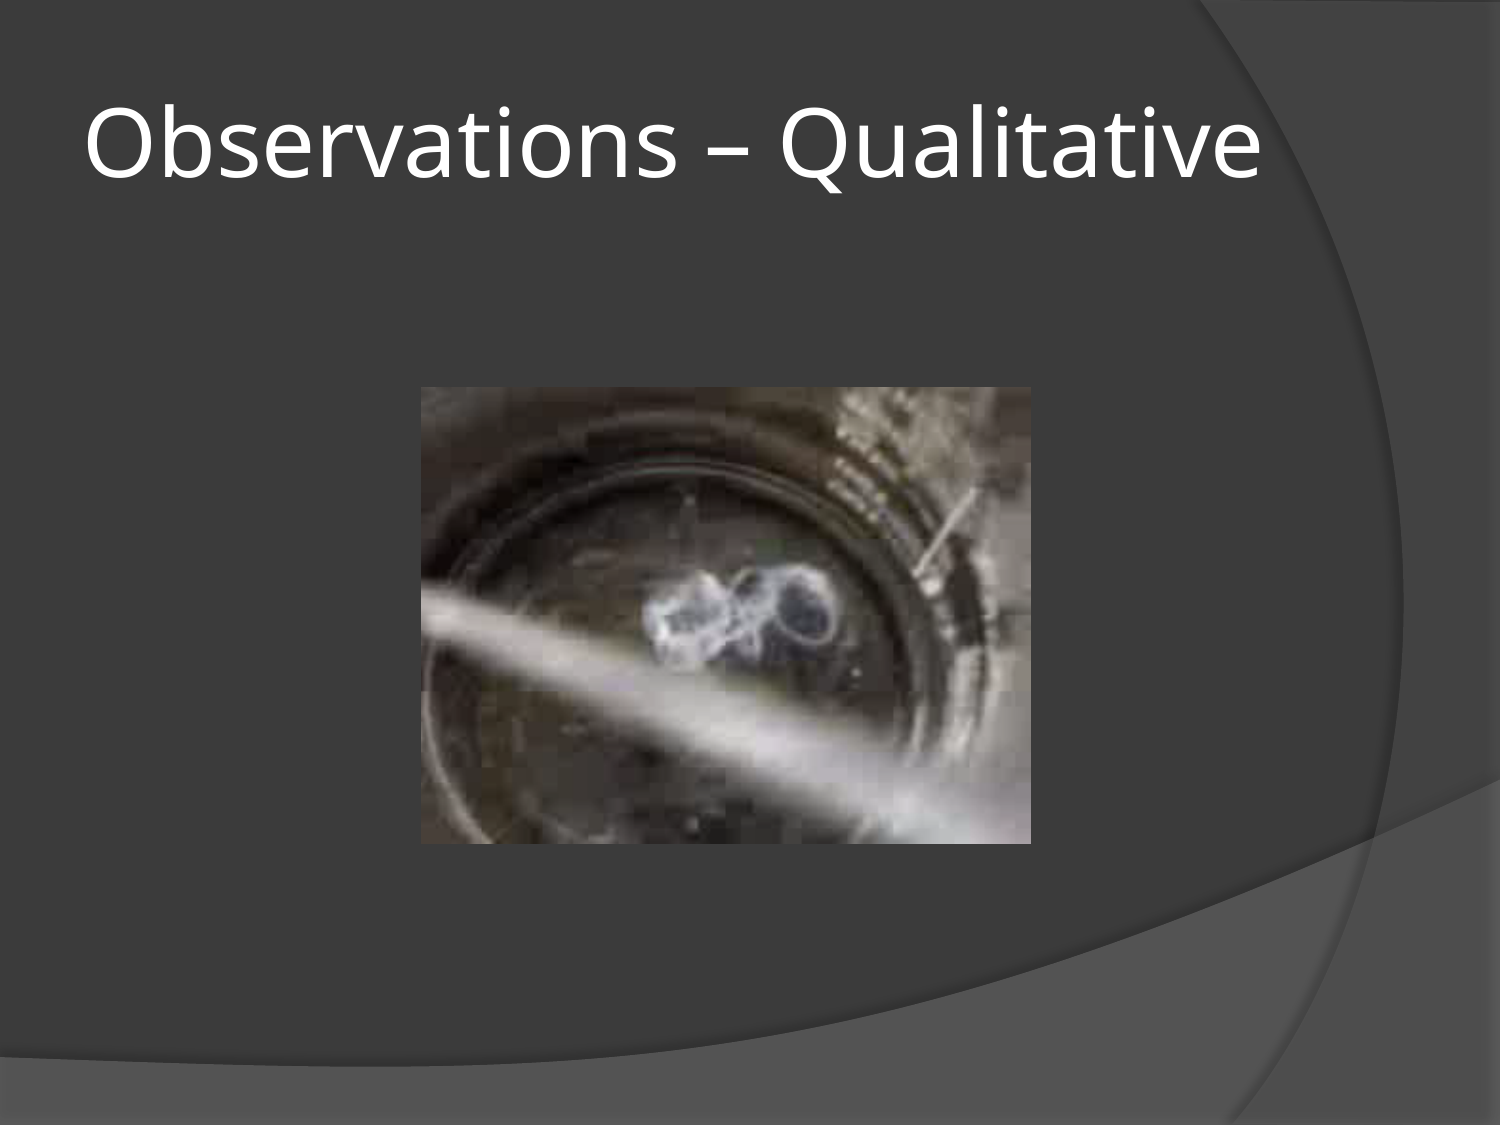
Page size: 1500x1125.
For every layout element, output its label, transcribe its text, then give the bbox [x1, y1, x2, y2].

title Observations – Qualitative [75, 45, 1300, 233]
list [420, 386, 1032, 845]
